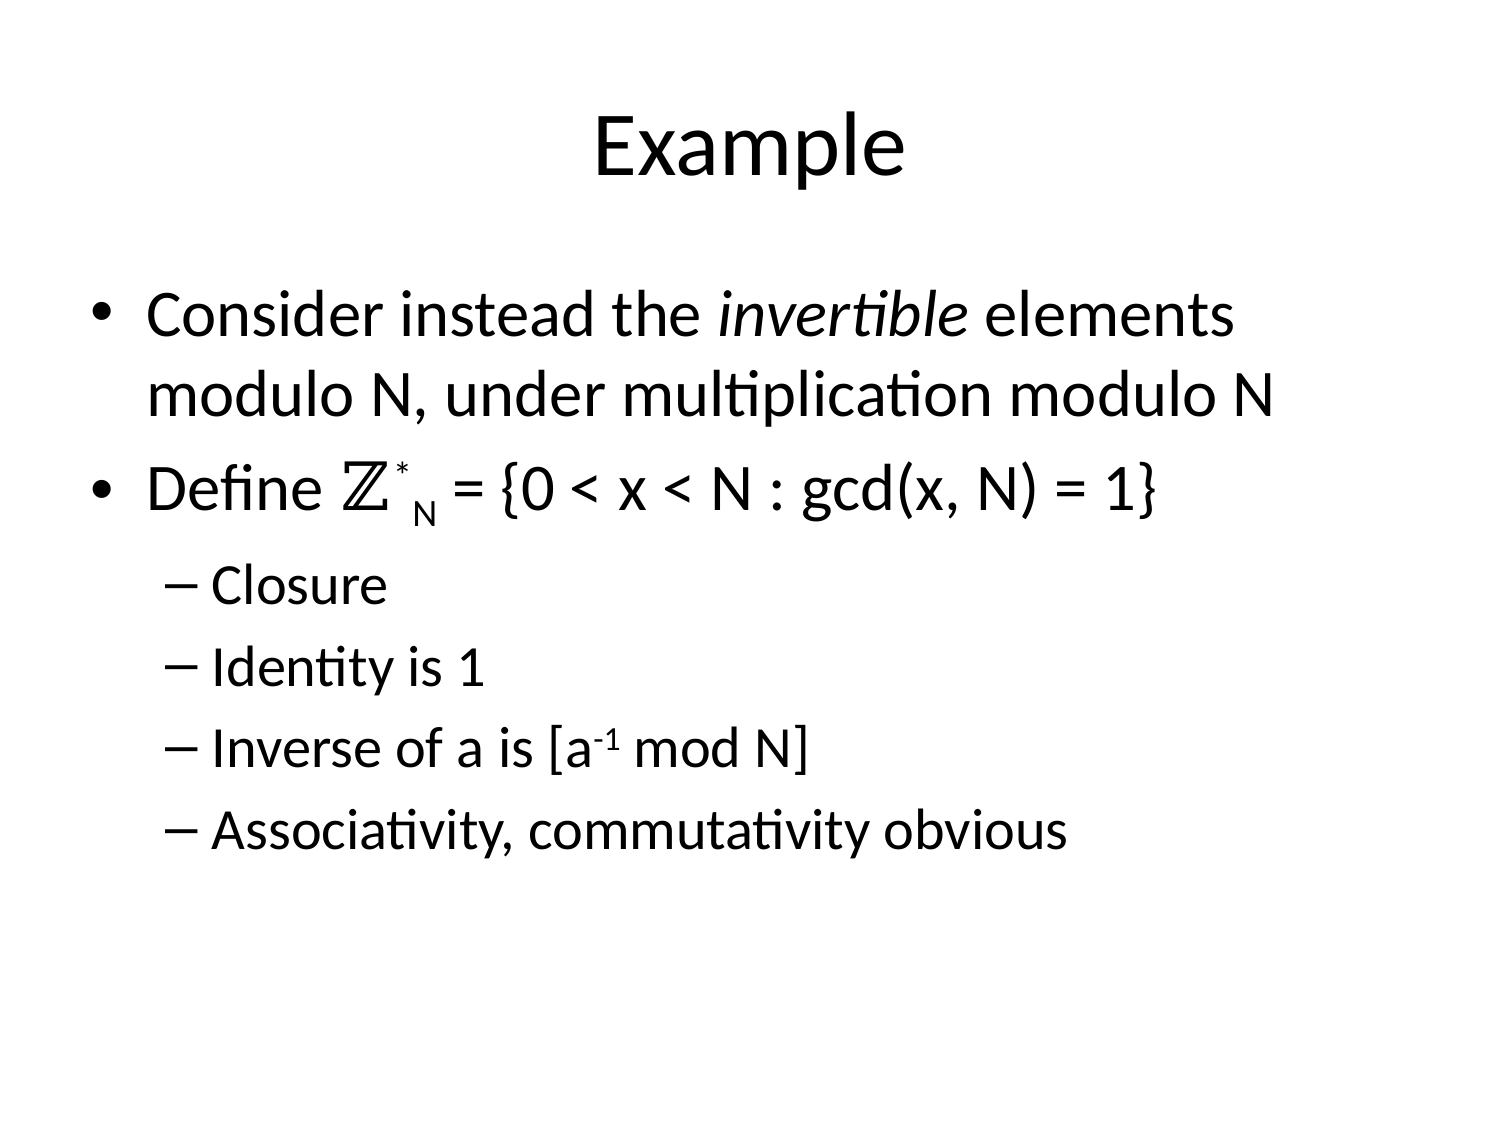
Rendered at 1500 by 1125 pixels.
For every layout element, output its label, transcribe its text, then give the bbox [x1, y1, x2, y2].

list Consider instead the invertible elements modulo N, under multiplication modulo N Define ℤ*N = {0 < x < N : gcd(x, N) = 1} Closure Identity is 1 Inverse of a is [a-1 mod N] Associativity, commutativity obvious [75, 262, 1425, 1005]
title Example [75, 45, 1425, 233]
